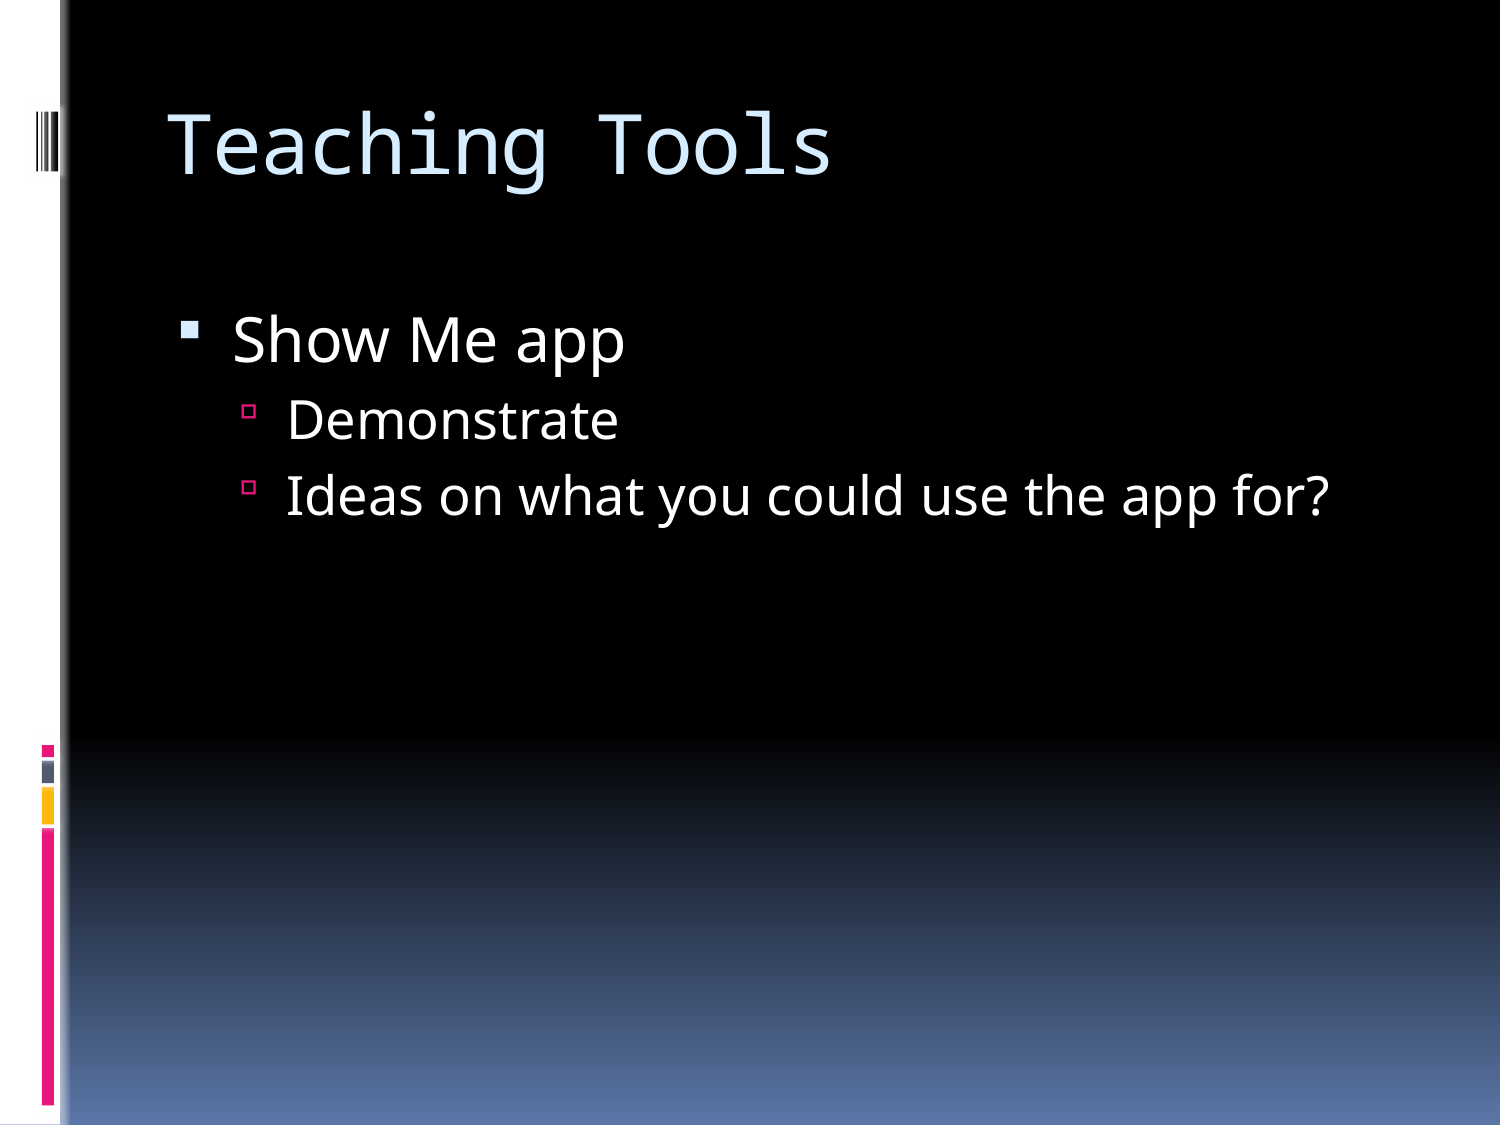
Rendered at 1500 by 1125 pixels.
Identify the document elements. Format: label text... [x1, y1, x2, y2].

list Show Me app Demonstrate Ideas on what you could use the app for? [150, 292, 1425, 1043]
title Teaching Tools [150, 83, 1425, 234]
